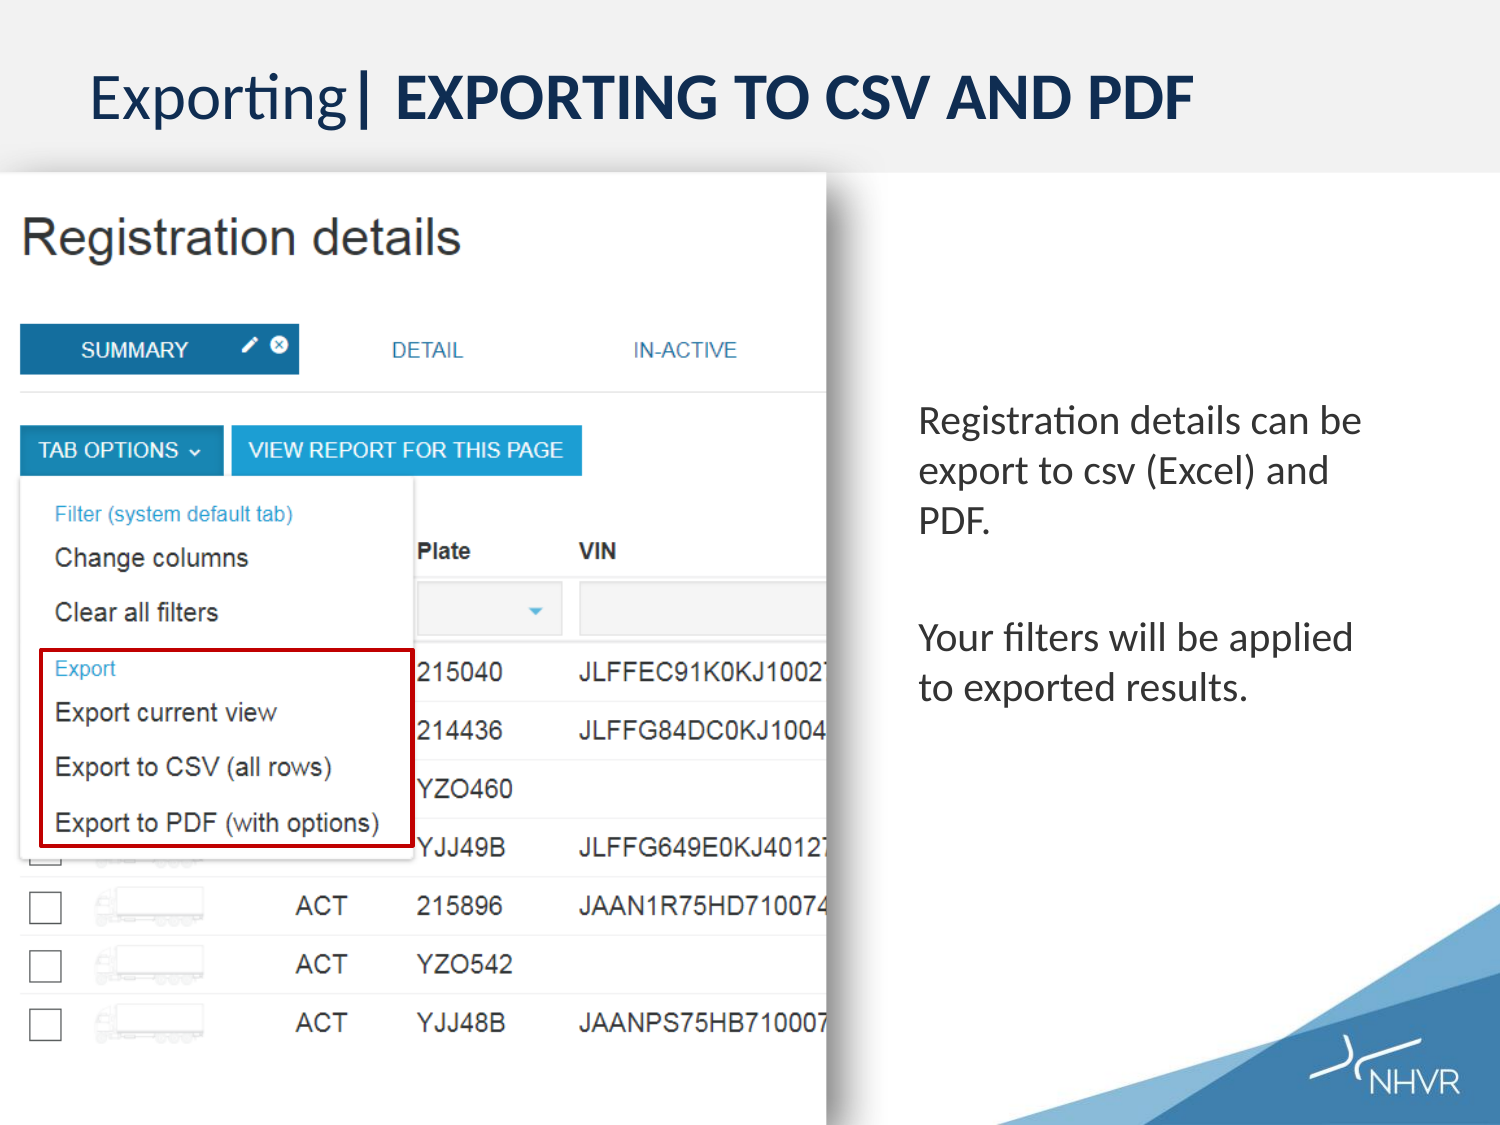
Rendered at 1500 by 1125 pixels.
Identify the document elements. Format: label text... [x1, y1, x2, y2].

title Exporting| EXPORTING TO CSV AND PDF [75, 45, 1425, 173]
picture [0, 172, 1500, 1125]
list . [875, 208, 1376, 1005]
text_box Registration details can be export to csv (Excel) and PDF. Your filters will be applied to exported results. [903, 385, 1401, 597]
